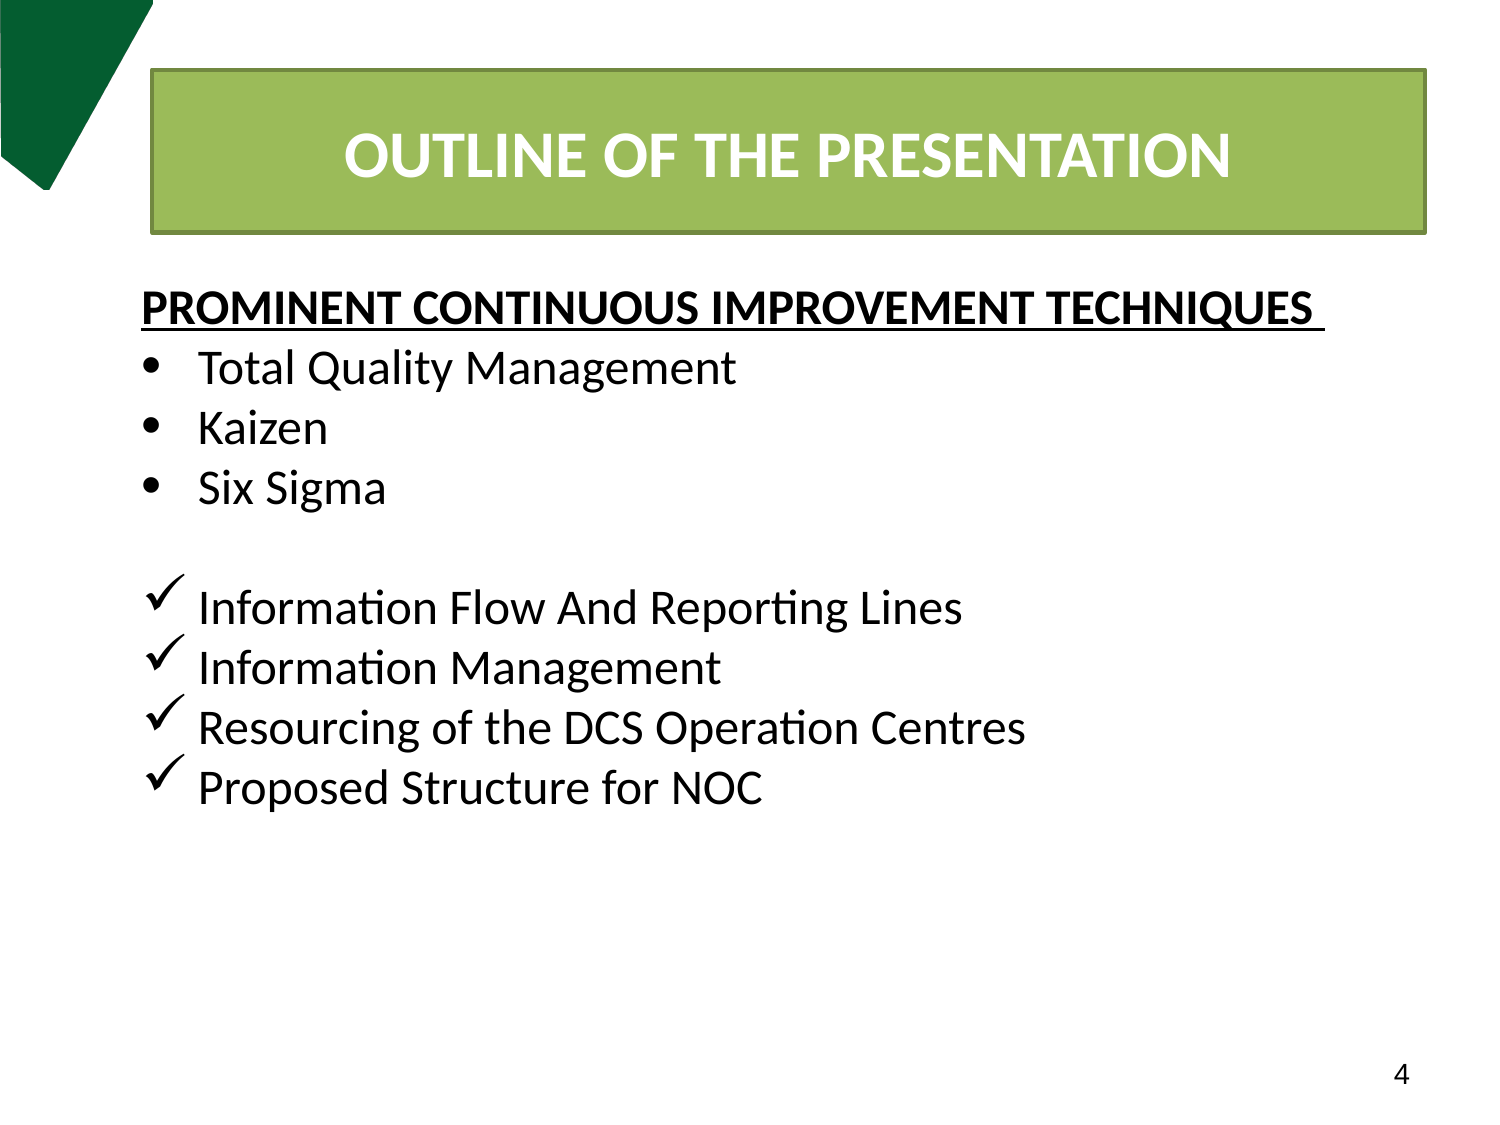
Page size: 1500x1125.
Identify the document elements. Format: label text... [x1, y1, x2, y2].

picture [0, 0, 153, 190]
slide_number 4 [1074, 1042, 1425, 1103]
title OUTLINE OF THE PRESENTATION [152, 69, 1425, 233]
list PROMINENT CONTINUOUS IMPROVEMENT TECHNIQUES Total Quality Management Kaizen Six Sigma Information Flow And Reporting Lines Information Management Resourcing of the DCS Operation Centres Proposed Structure for NOC [126, 267, 1425, 1010]
